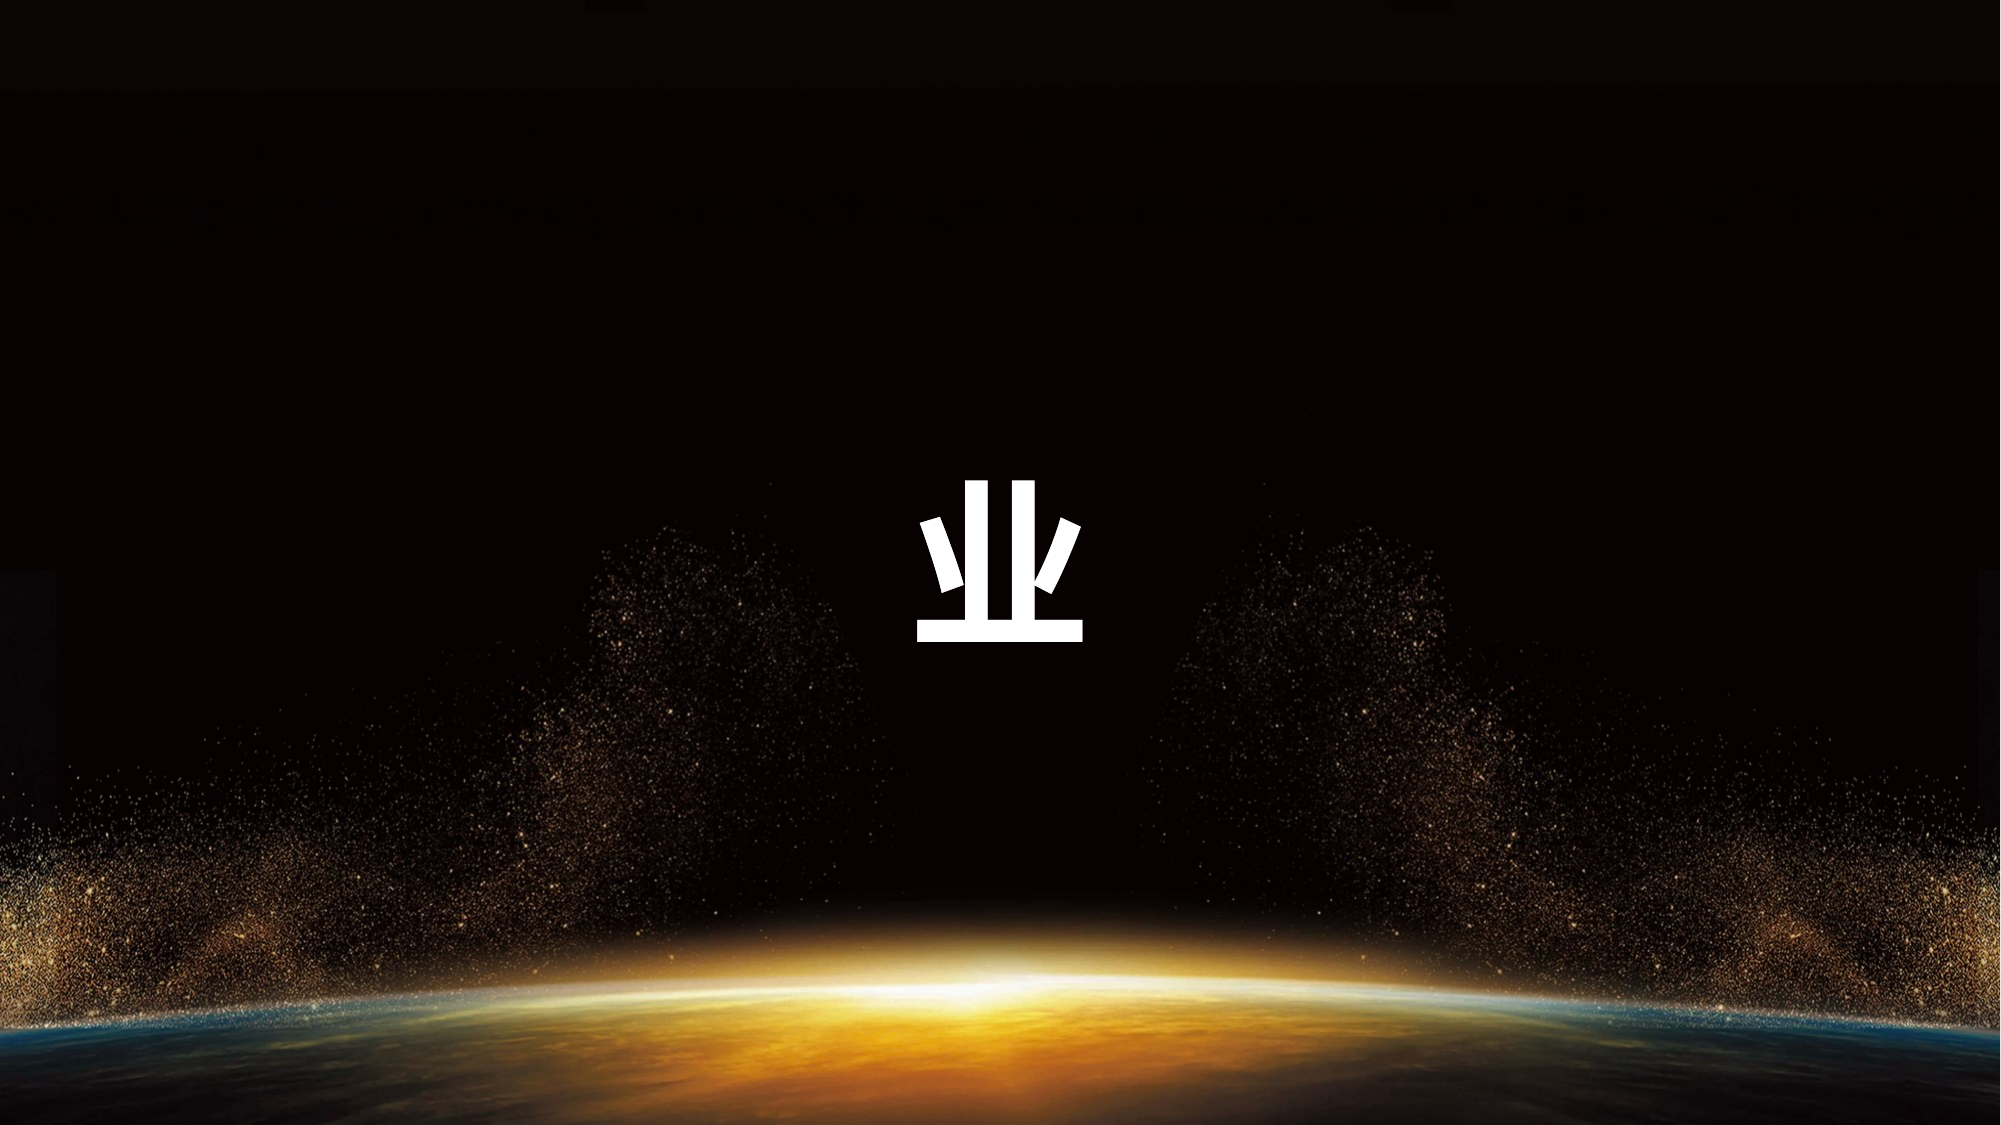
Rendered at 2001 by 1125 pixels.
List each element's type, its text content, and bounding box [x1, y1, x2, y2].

text_box 业 [893, 443, 1107, 679]
picture [0, 0, 2001, 1125]
